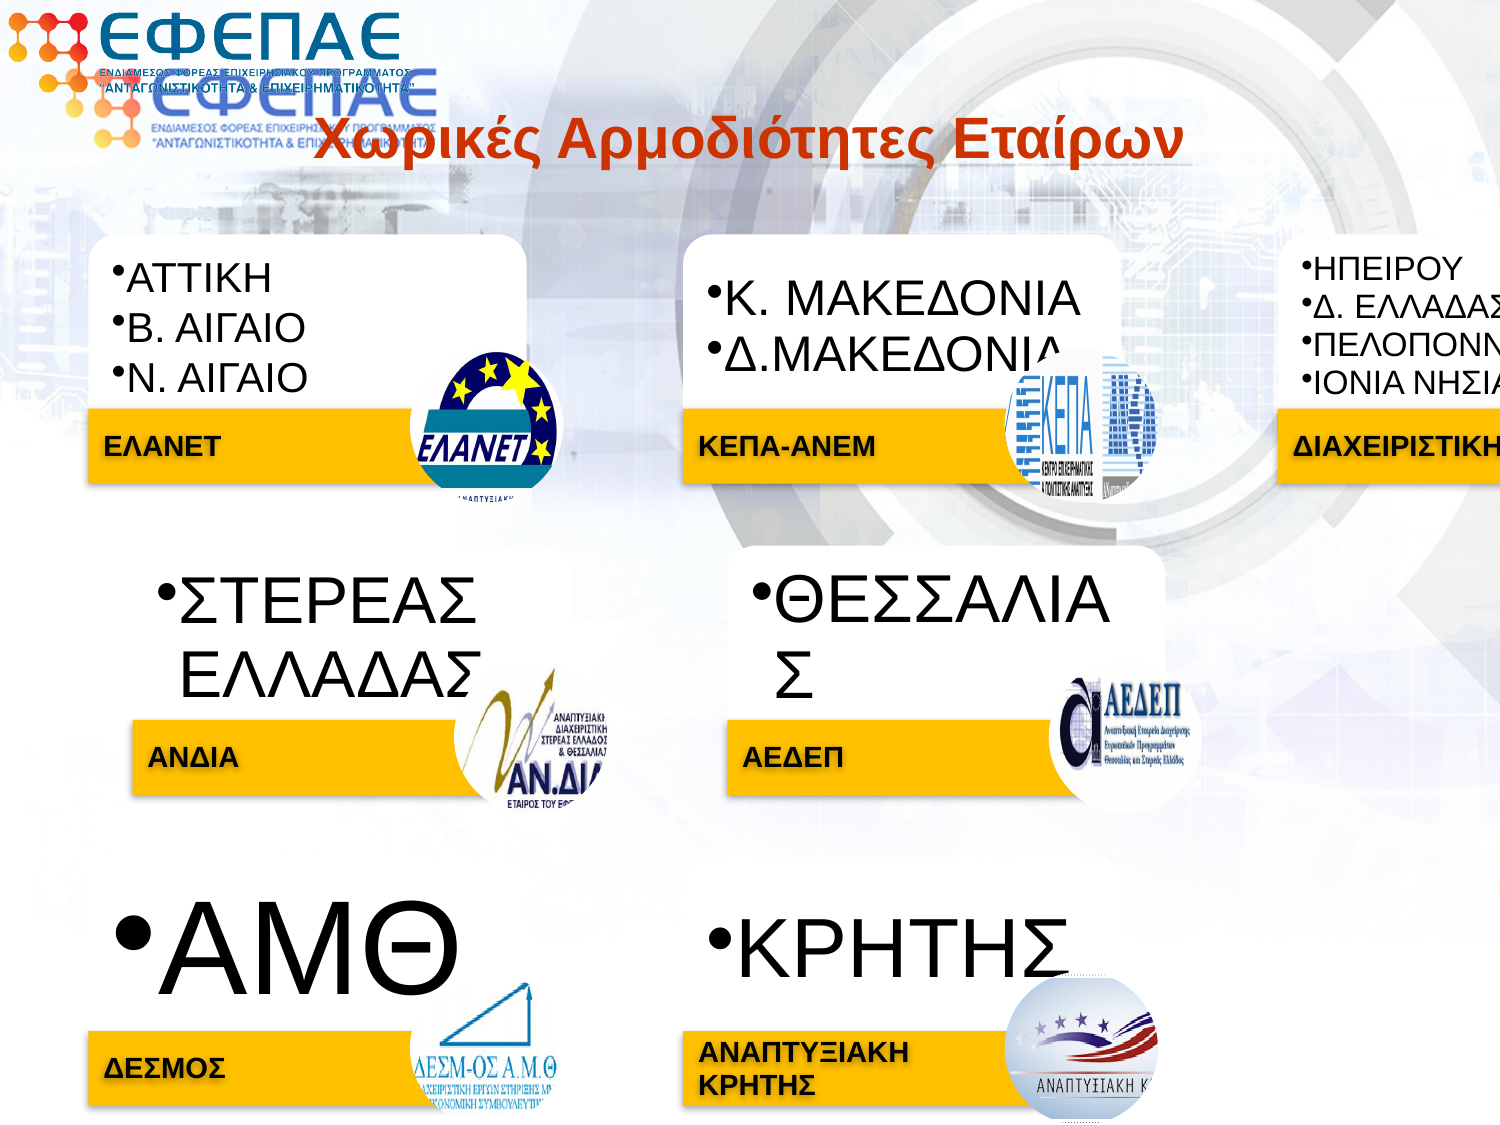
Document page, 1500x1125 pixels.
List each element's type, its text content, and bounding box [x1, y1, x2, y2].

picture [0, 0, 423, 106]
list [88, 234, 1500, 1125]
table_cell 15 [0, 0, 1500, 1125]
title Χωρικές Αρμοδιότητες Εταίρων [76, 81, 1424, 188]
